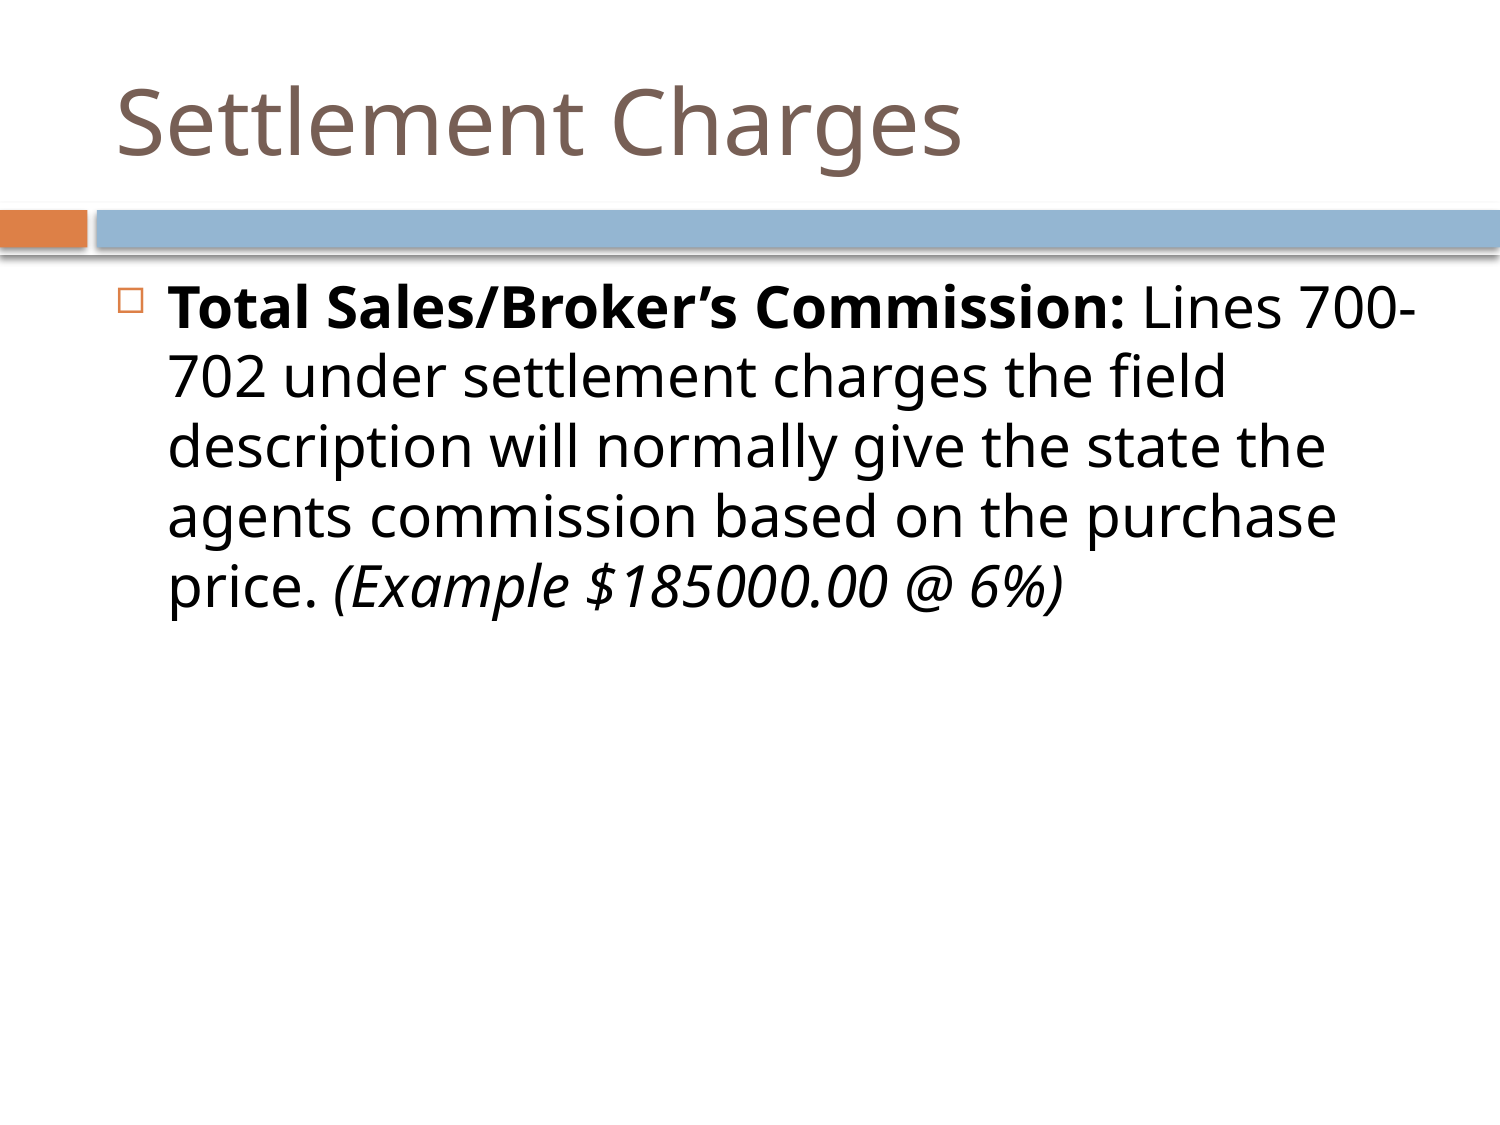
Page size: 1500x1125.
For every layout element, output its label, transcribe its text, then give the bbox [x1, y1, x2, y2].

list Total Sales/Broker’s Commission: Lines 700‐702 under settlement charges the field description will normally give the state the agents commission based on the purchase price. (Example $185000.00 @ 6%) [100, 262, 1438, 1000]
title Settlement Charges [100, 37, 1438, 200]
